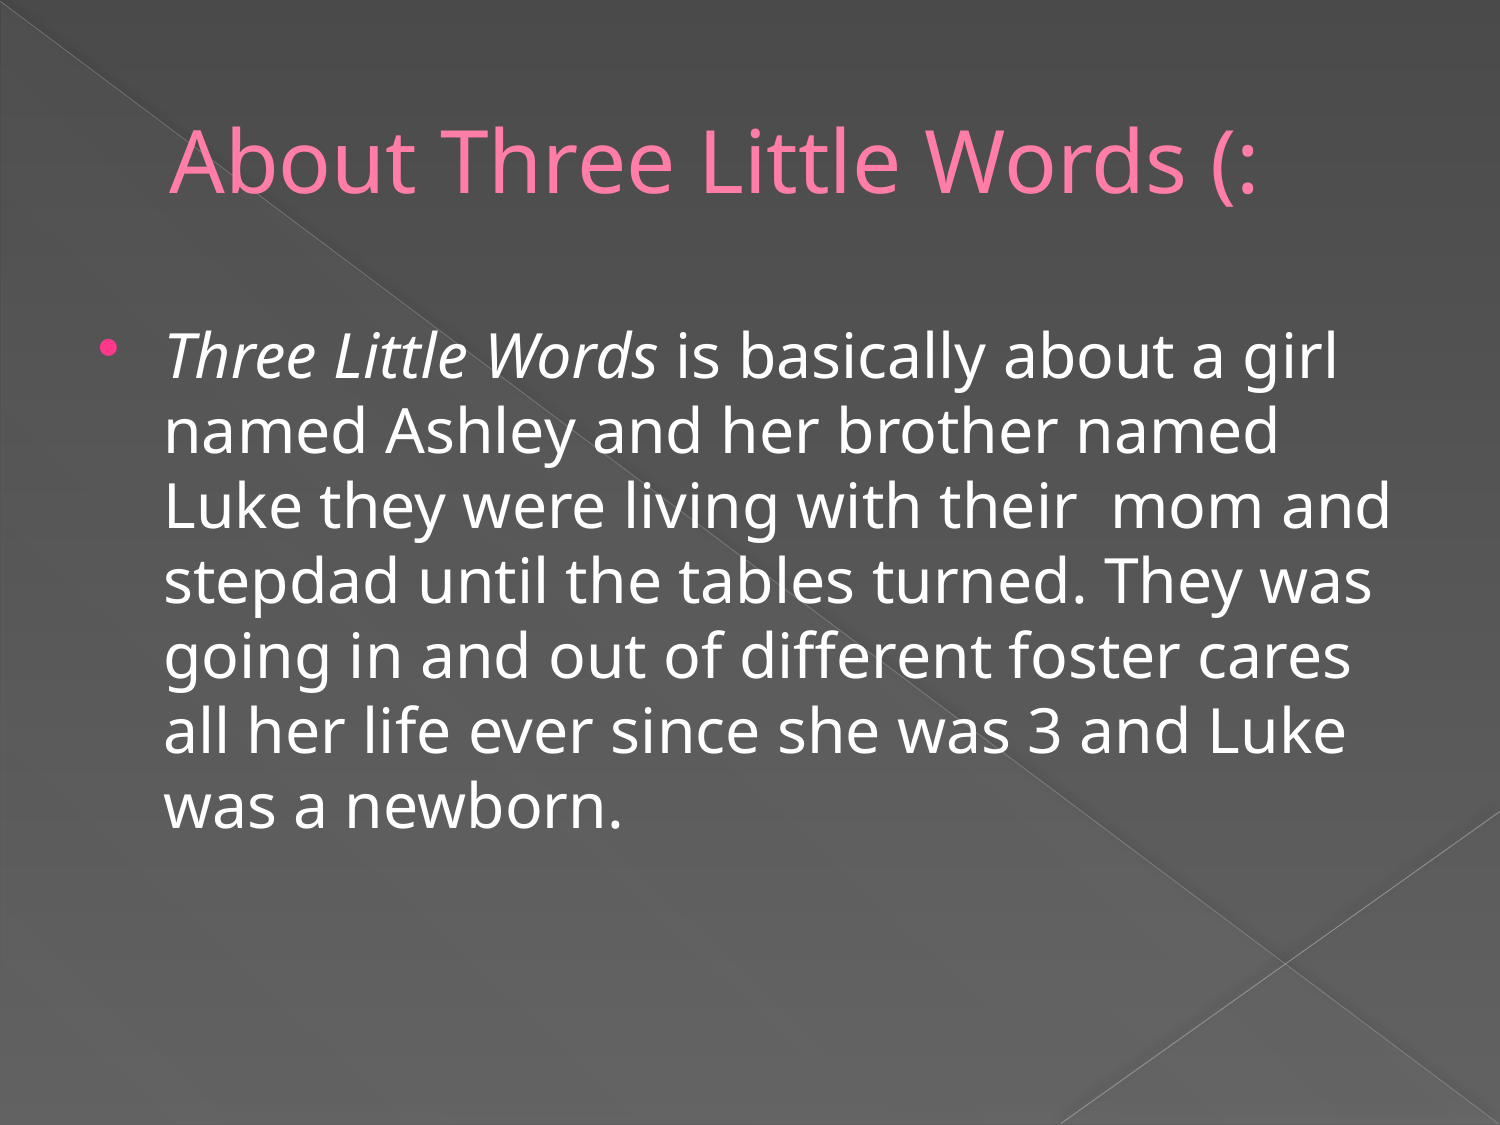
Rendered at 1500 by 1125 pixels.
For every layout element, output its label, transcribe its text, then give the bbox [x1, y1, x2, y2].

title About Three Little Words (: [75, 43, 1425, 274]
list Three Little Words is basically about a girl named Ashley and her brother named Luke they were living with their mom and stepdad until the tables turned. They was going in and out of different foster cares all her life ever since she was 3 and Luke was a newborn. [75, 308, 1425, 1059]
